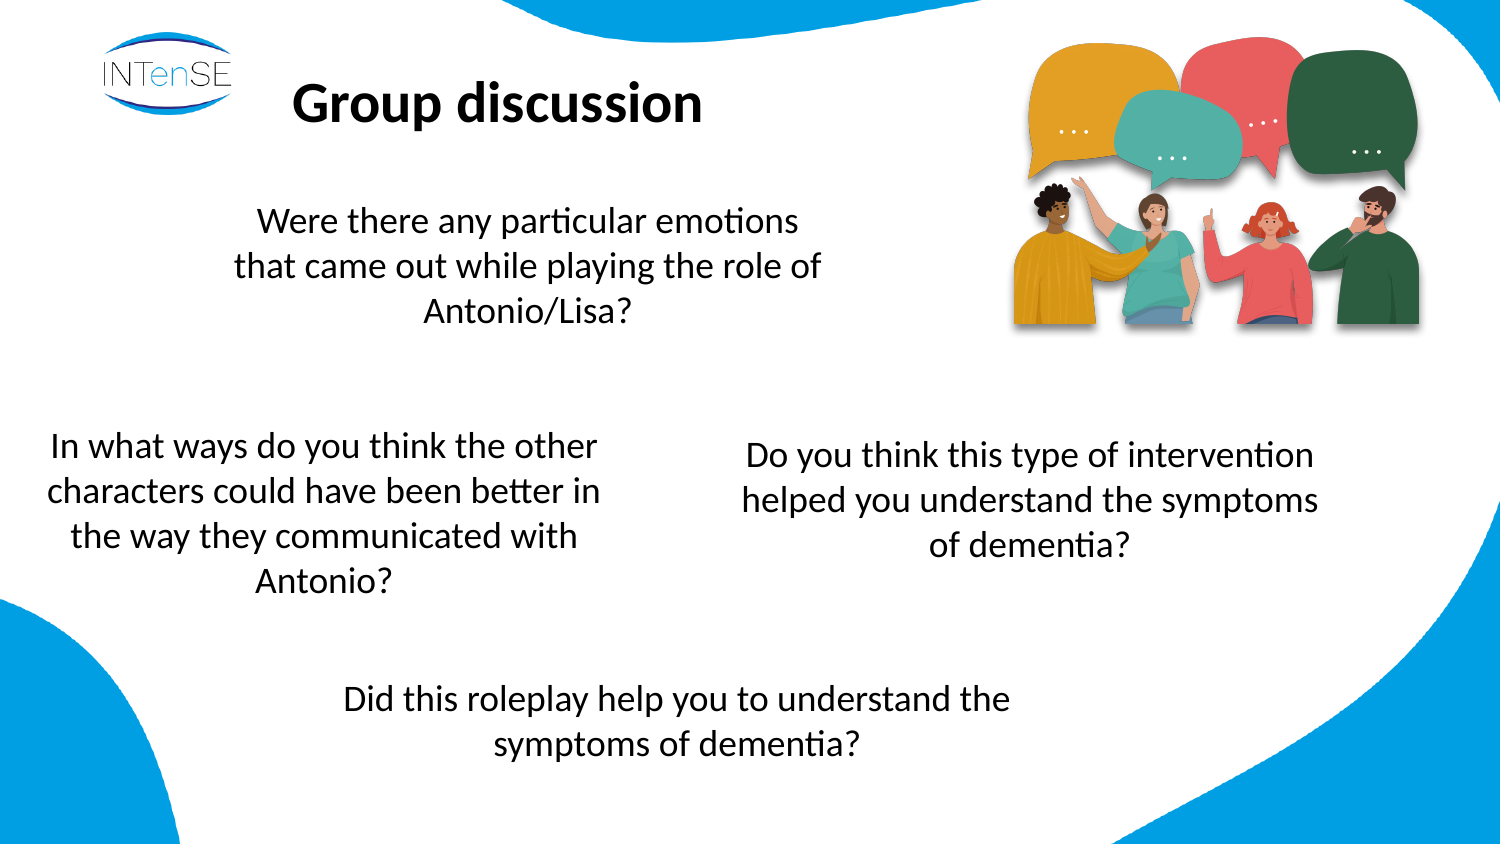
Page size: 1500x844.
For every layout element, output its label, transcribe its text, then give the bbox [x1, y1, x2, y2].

picture [0, 0, 1500, 844]
text_box In what ways do you think the other characters could have been better in the way they communicated with Antonio? [0, 413, 631, 544]
text_box Do you think this type of intervention helped you understand the symptoms of dementia? [705, 422, 1337, 608]
text_box Did this roleplay help you to understand the symptoms of dementia? [237, 665, 1099, 813]
title Group discussion [277, 56, 1007, 197]
text_box Were there any particular emotions that came out while playing the role of Antonio/Lisa? [191, 188, 846, 375]
